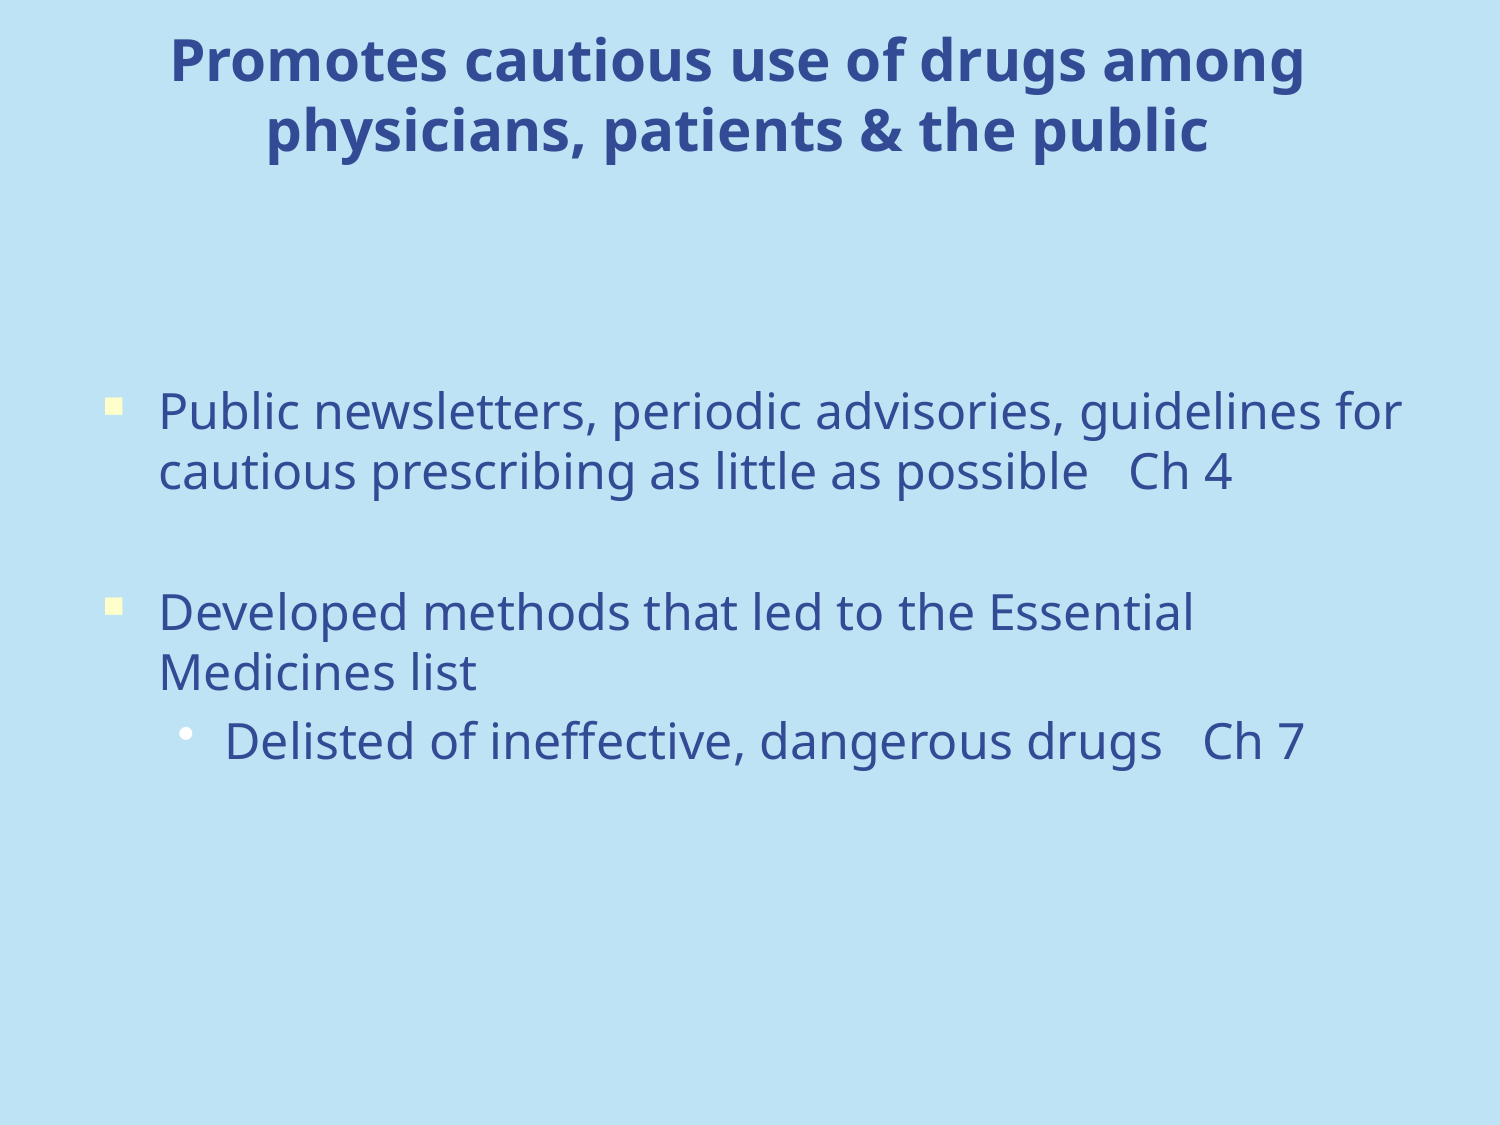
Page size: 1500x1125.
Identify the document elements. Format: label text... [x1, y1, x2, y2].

list Public newsletters, periodic advisories, guidelines for cautious prescribing as little as possible Ch 4 Developed methods that led to the Essential Medicines list Delisted of ineffective, dangerous drugs Ch 7 [87, 312, 1438, 913]
title Promotes cautious use of drugs among physicians, patients & the public [62, 0, 1413, 187]
